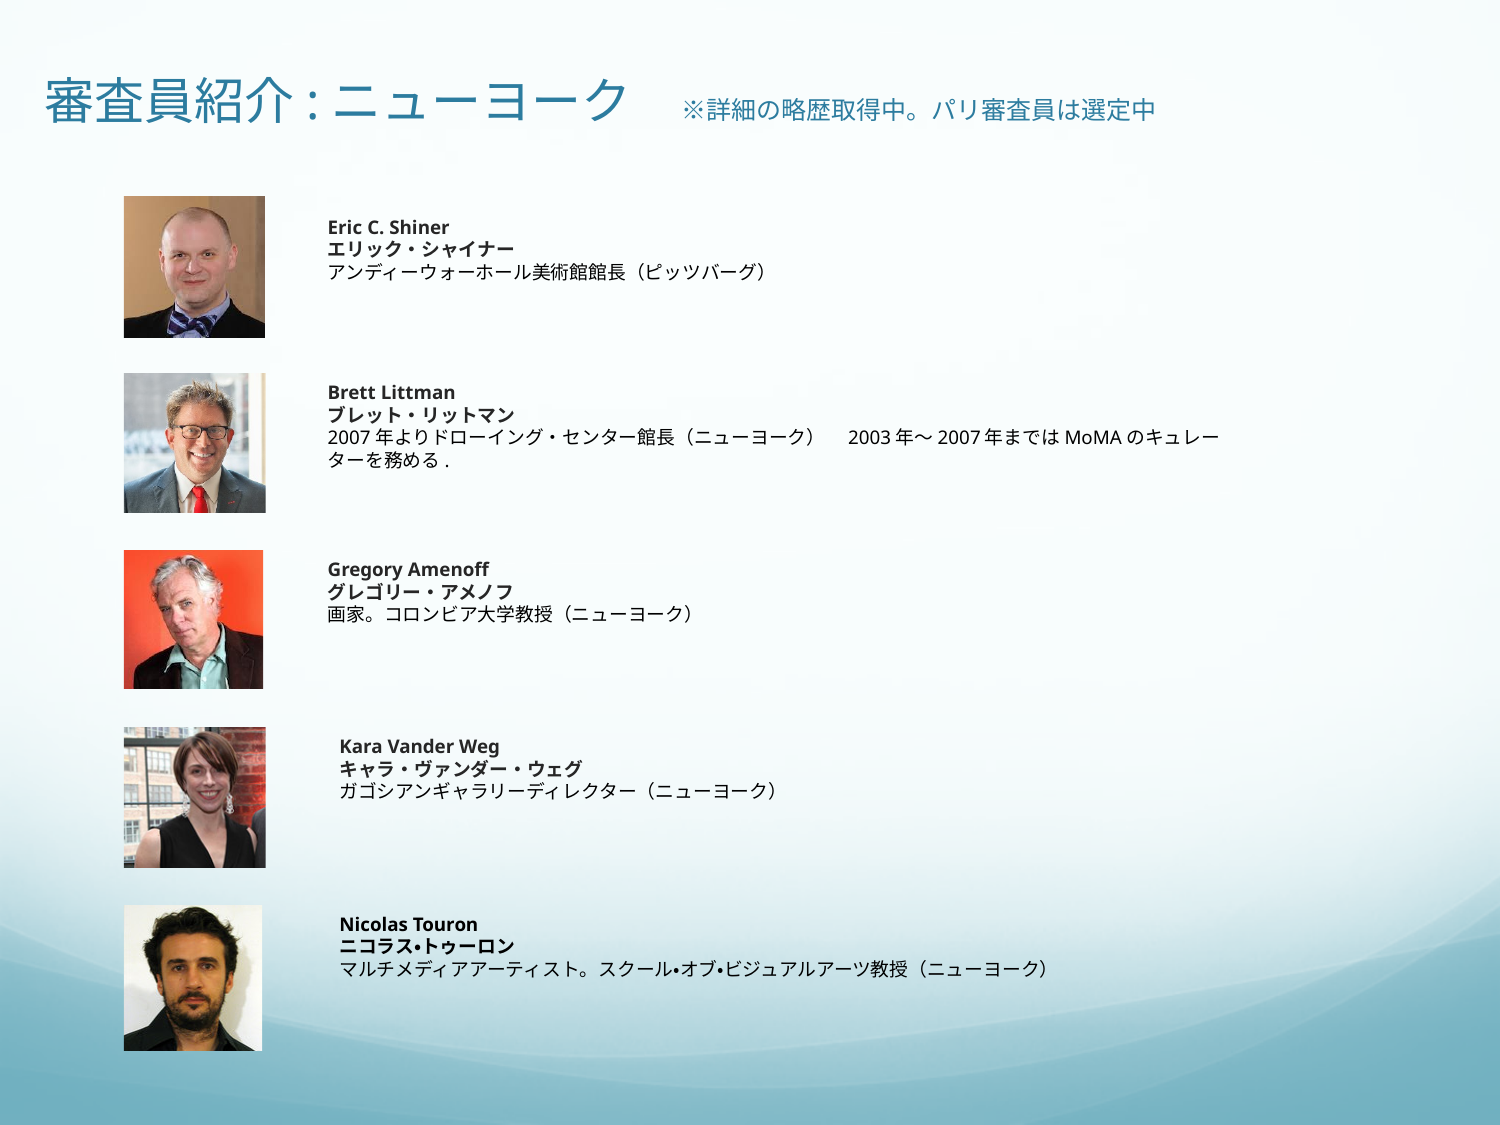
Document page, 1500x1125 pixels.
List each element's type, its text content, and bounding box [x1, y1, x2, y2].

picture [123, 550, 264, 690]
text_box Gregory Amenoff グレゴリー・アメノフ 画家。コロンビア大学教授（ニューヨーク） [312, 550, 1382, 633]
picture [123, 727, 267, 869]
text_box Eric C. Shiner エリック・シャイナー アンディーウォーホール美術館館長（ピッツバーグ） [312, 208, 1342, 291]
picture [123, 195, 266, 338]
text_box Nicolas Touron ニコラス・トゥーロン マルチメディアアーティスト。スクール・オブ・ビジュアルアーツ教授（ニューヨーク） [324, 905, 1317, 1010]
picture [123, 904, 263, 1052]
text_box Kara Vander Weg キャラ・ヴァンダー・ウェグ ガゴシアンギャラリーディレクター（ニューヨーク） [324, 727, 1447, 811]
picture [123, 372, 267, 514]
text_box Brett Littman ブレット・リットマン 2007年よりドローイング・センター館長（ニューヨーク） 2003年～2007年まではMoMAのキュレーターを務める. [312, 373, 1263, 479]
text_box 審査員紹介:ニューヨーク ※詳細の略歴取得中。パリ審査員は選定中 [29, 62, 1199, 138]
